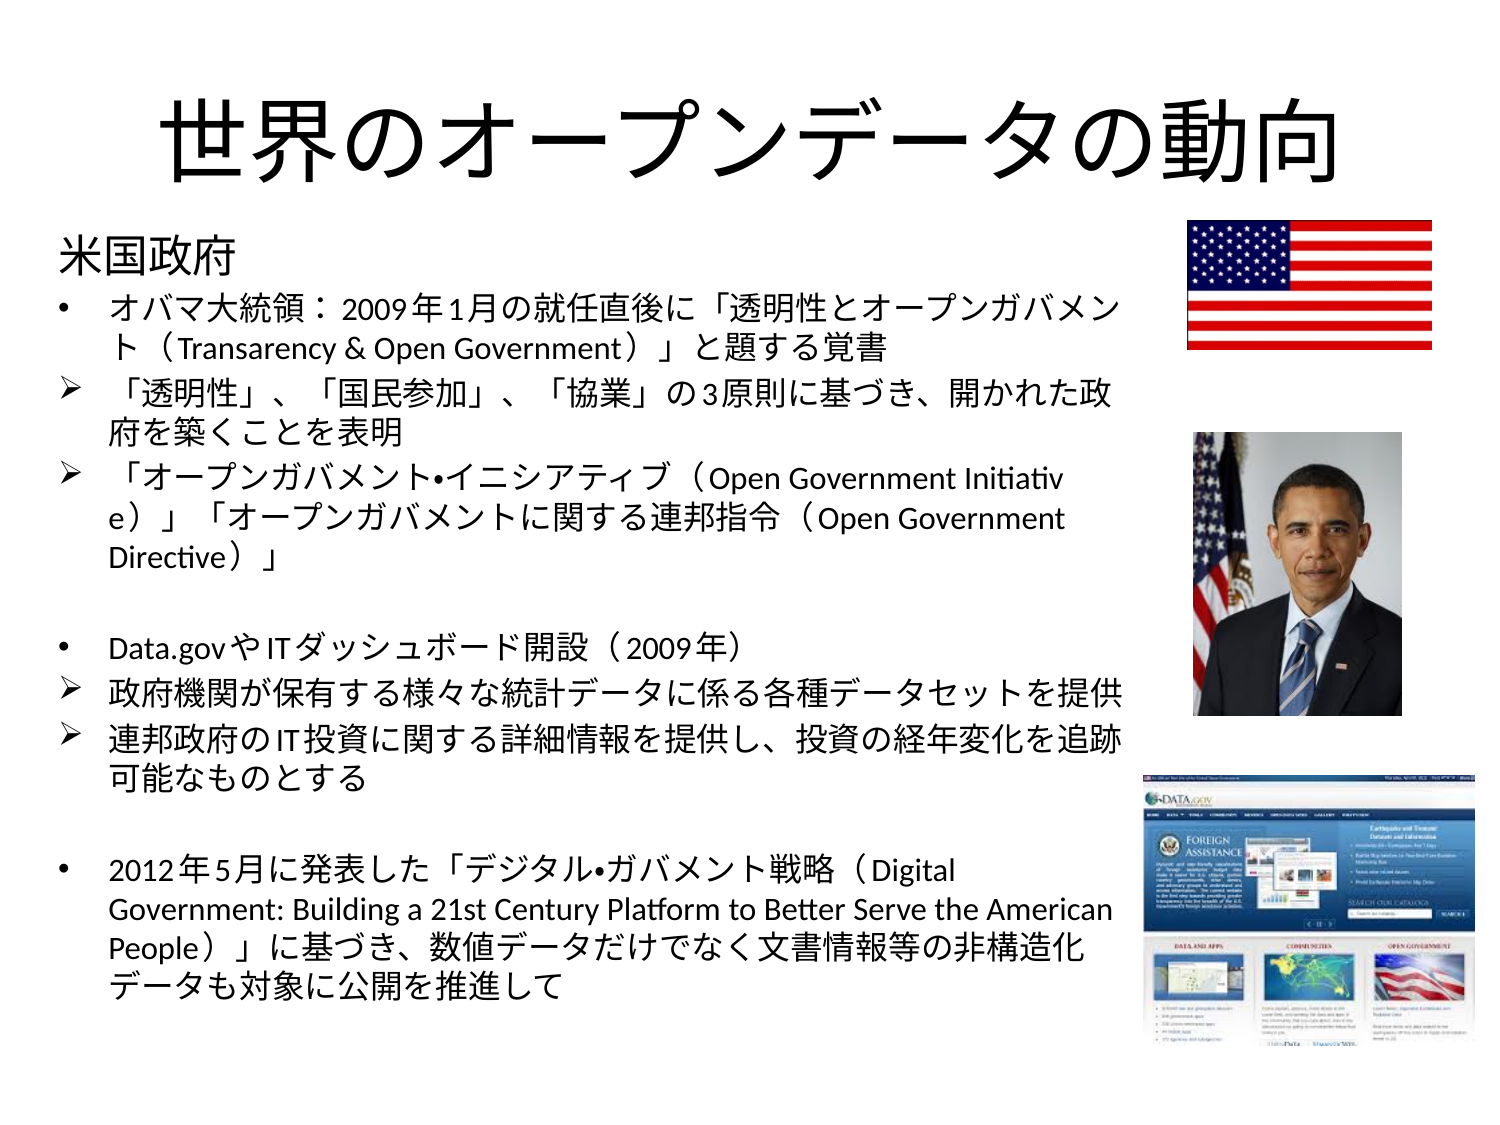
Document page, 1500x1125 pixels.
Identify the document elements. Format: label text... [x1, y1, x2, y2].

picture [1186, 220, 1432, 351]
list 米国政府 オバマ大統領：2009年1月の就任直後に「透明性とオープンガバメント（Transarency & Open Government）」と題する覚書 「透明性」、「国民参加」、「協業」の3原則に基づき、開かれた政府を築くことを表明 「オープンガバメント・イニシアティブ（Open Government Initiative）」「オープンガバメントに関する連邦指令（Open Government Directive）」 Data.govやITダッシュボード開設（2009年） 政府機関が保有する様々な統計データに係る各種データセットを提供 連邦政府のIT投資に関する詳細情報を提供し、投資の経年変化を追跡可能なものとする 2012年5月に発表した「デジタル・ガバメント戦略（Digital Government: Building a 21st Century Platform to Better Serve the American People）」に基づき、数値データだけでなく文書情報等の非構造化データも対象に公開を推進して [43, 219, 1142, 1059]
title 世界のオープンデータの動向 [75, 45, 1425, 233]
picture [1143, 774, 1475, 1046]
picture [1193, 432, 1402, 717]
